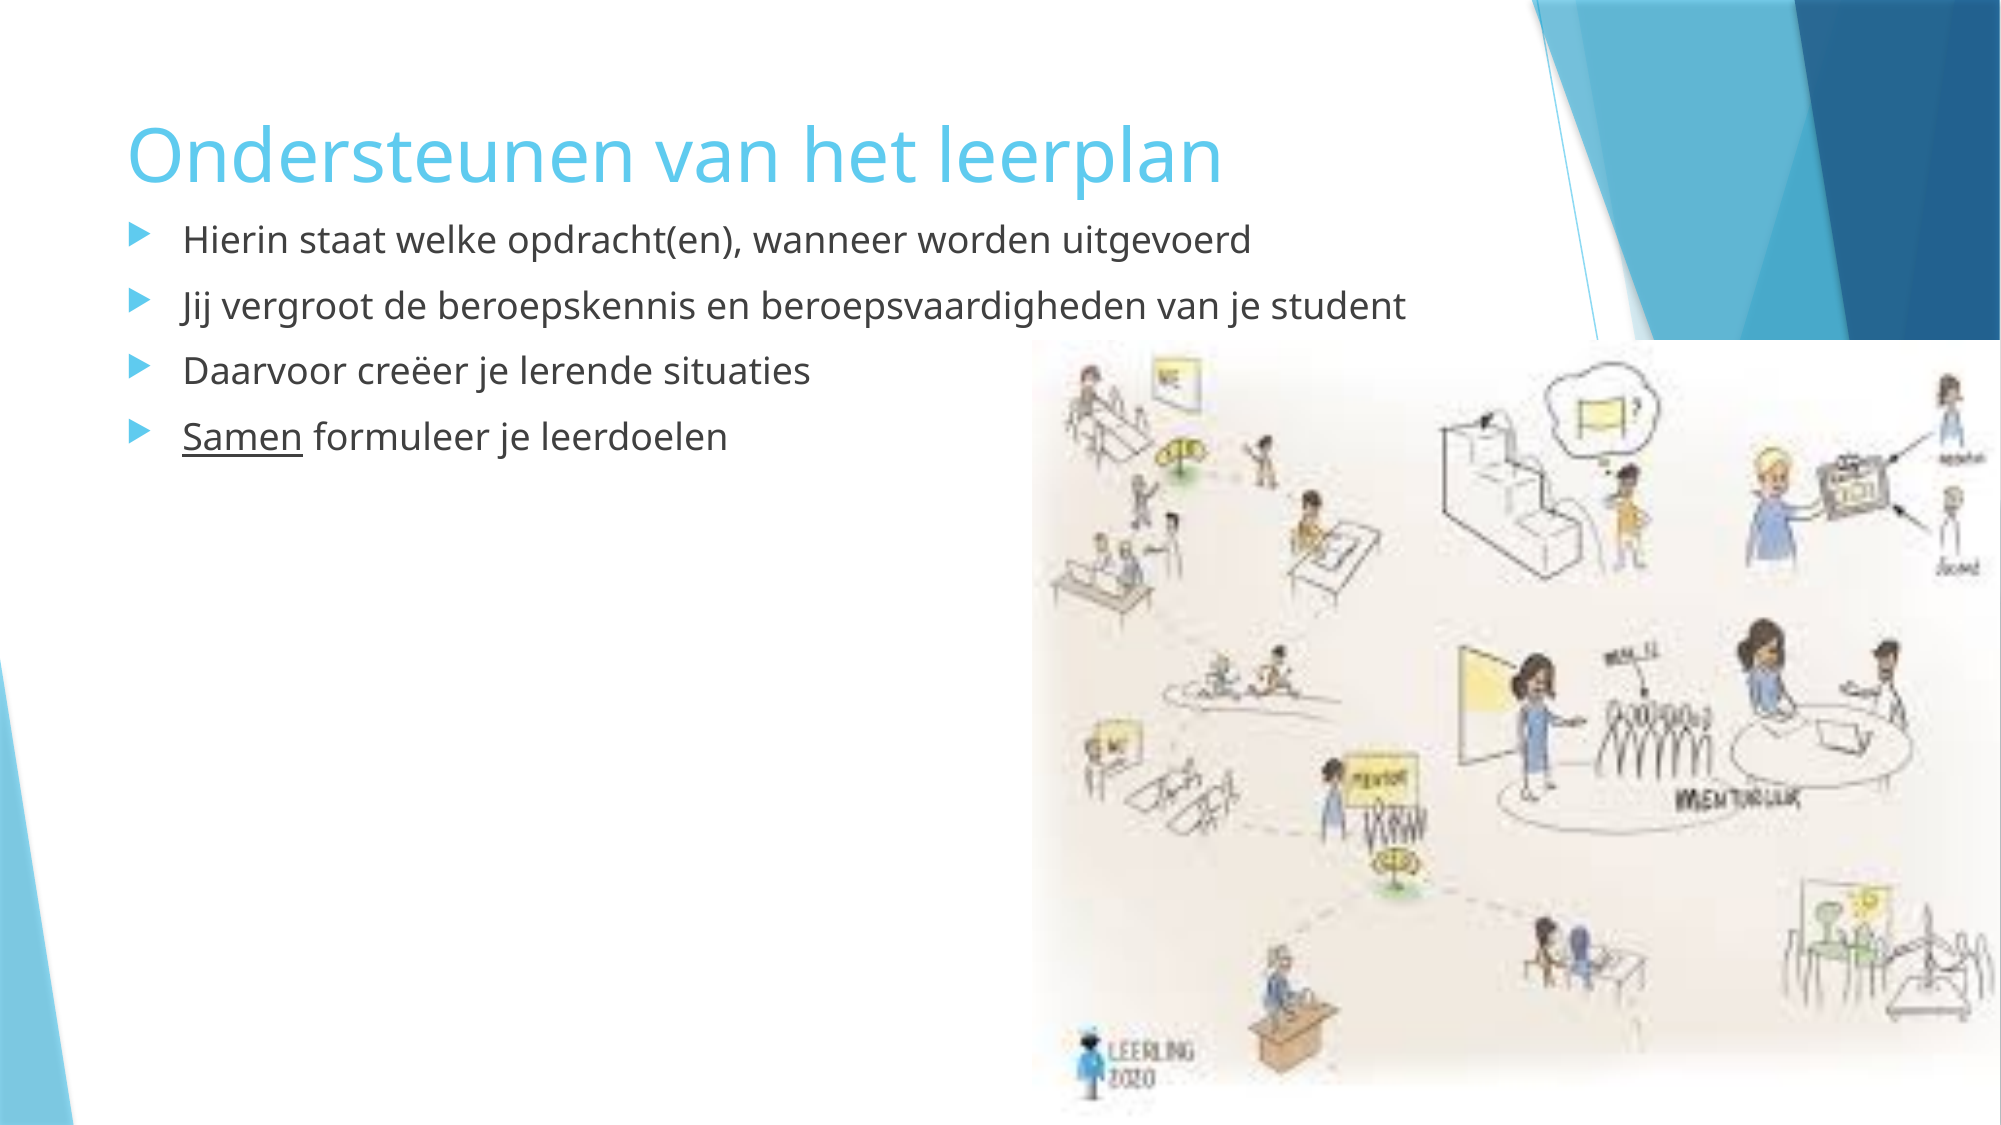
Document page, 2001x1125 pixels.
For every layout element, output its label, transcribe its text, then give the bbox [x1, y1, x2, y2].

title Ondersteunen van het leerplan [111, 99, 1522, 208]
list Hierin staat welke opdracht(en), wanneer worden uitgevoerd Jij vergroot de beroepskennis en beroepsvaardigheden van je student Daarvoor creëer je lerende situaties Samen formuleer je leerdoelen [111, 208, 1522, 845]
picture [1032, 339, 2000, 1125]
